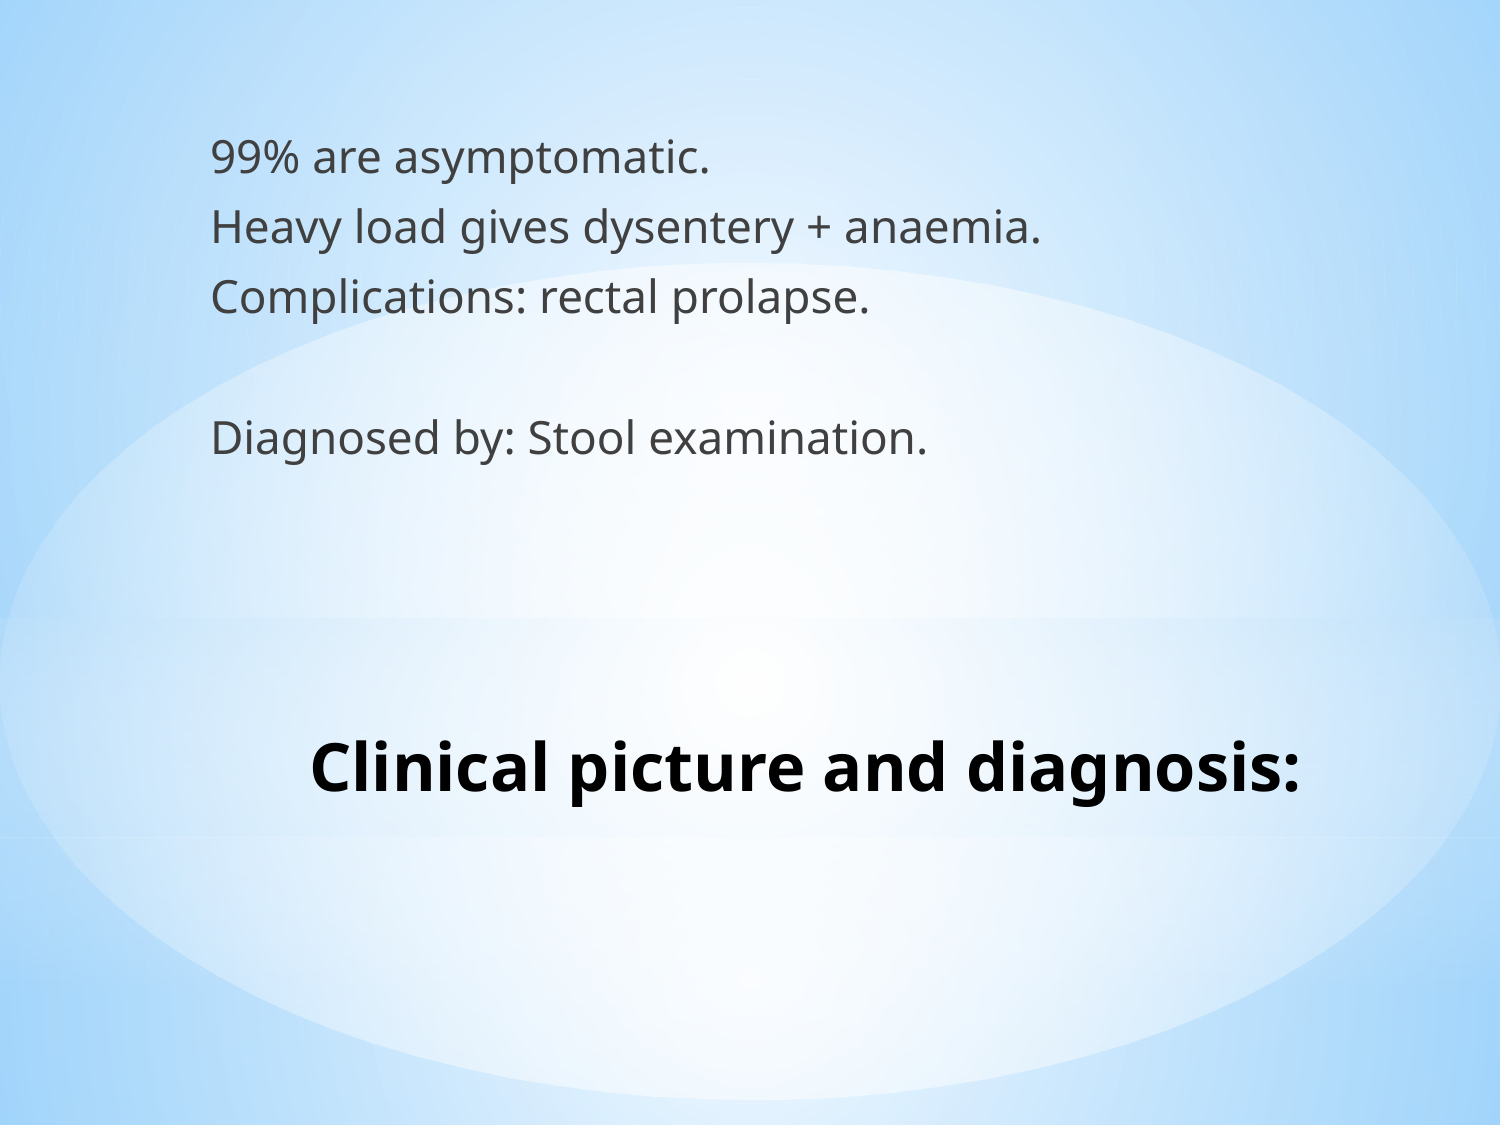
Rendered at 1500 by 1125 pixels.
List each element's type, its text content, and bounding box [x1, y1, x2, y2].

list 99% are asymptomatic. Heavy load gives dysentery + anaemia. Complications: rectal prolapse. Diagnosed by: Stool examination. [187, 120, 1238, 690]
title Clinical picture and diagnosis: [294, 717, 1363, 905]
